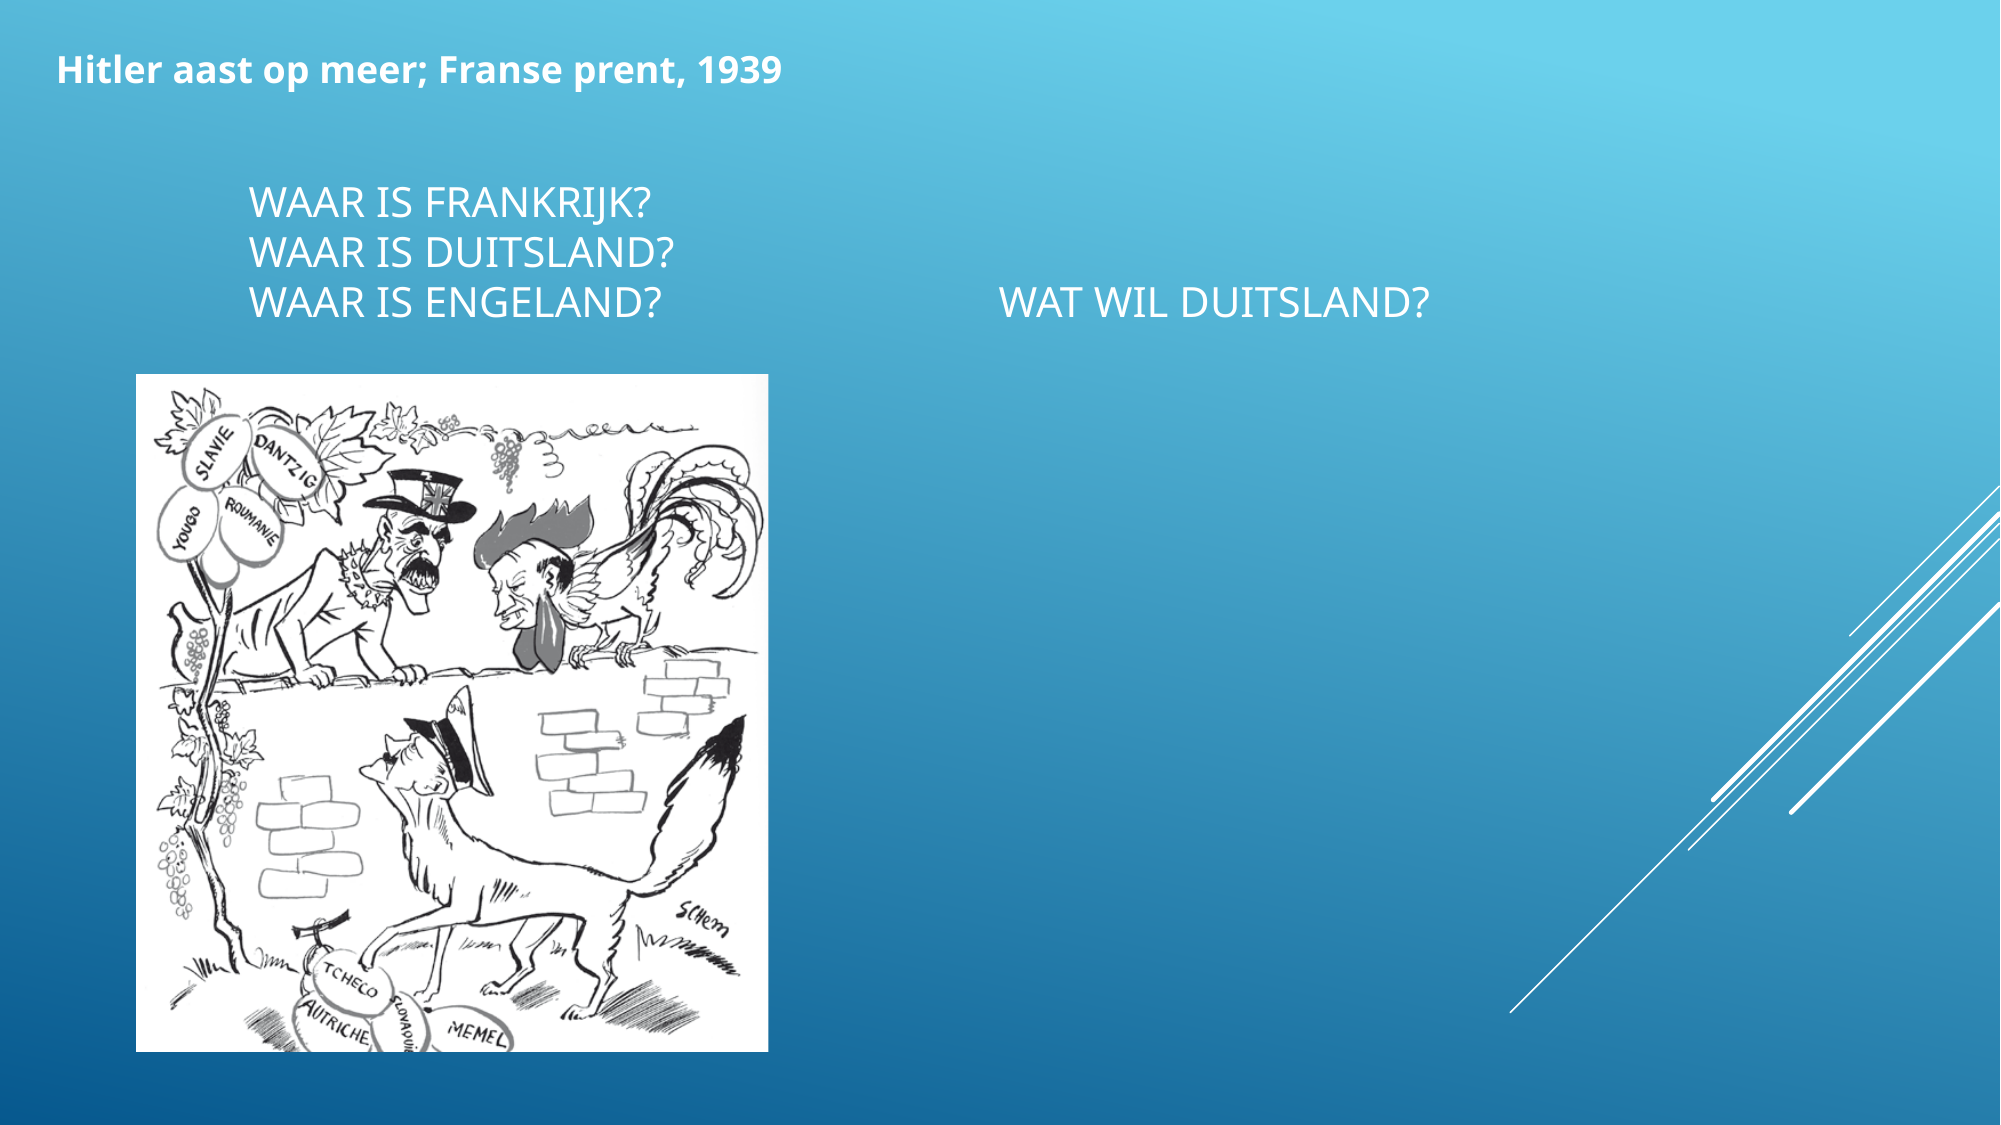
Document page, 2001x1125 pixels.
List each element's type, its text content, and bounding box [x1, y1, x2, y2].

title Waar is frankrijk? Waar is duitsland? Waar is engeland? Wat wil duitsland? [233, 127, 1634, 375]
text_box Hitler aast op meer; Franse prent, 1939 [41, 38, 799, 99]
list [135, 374, 769, 1052]
